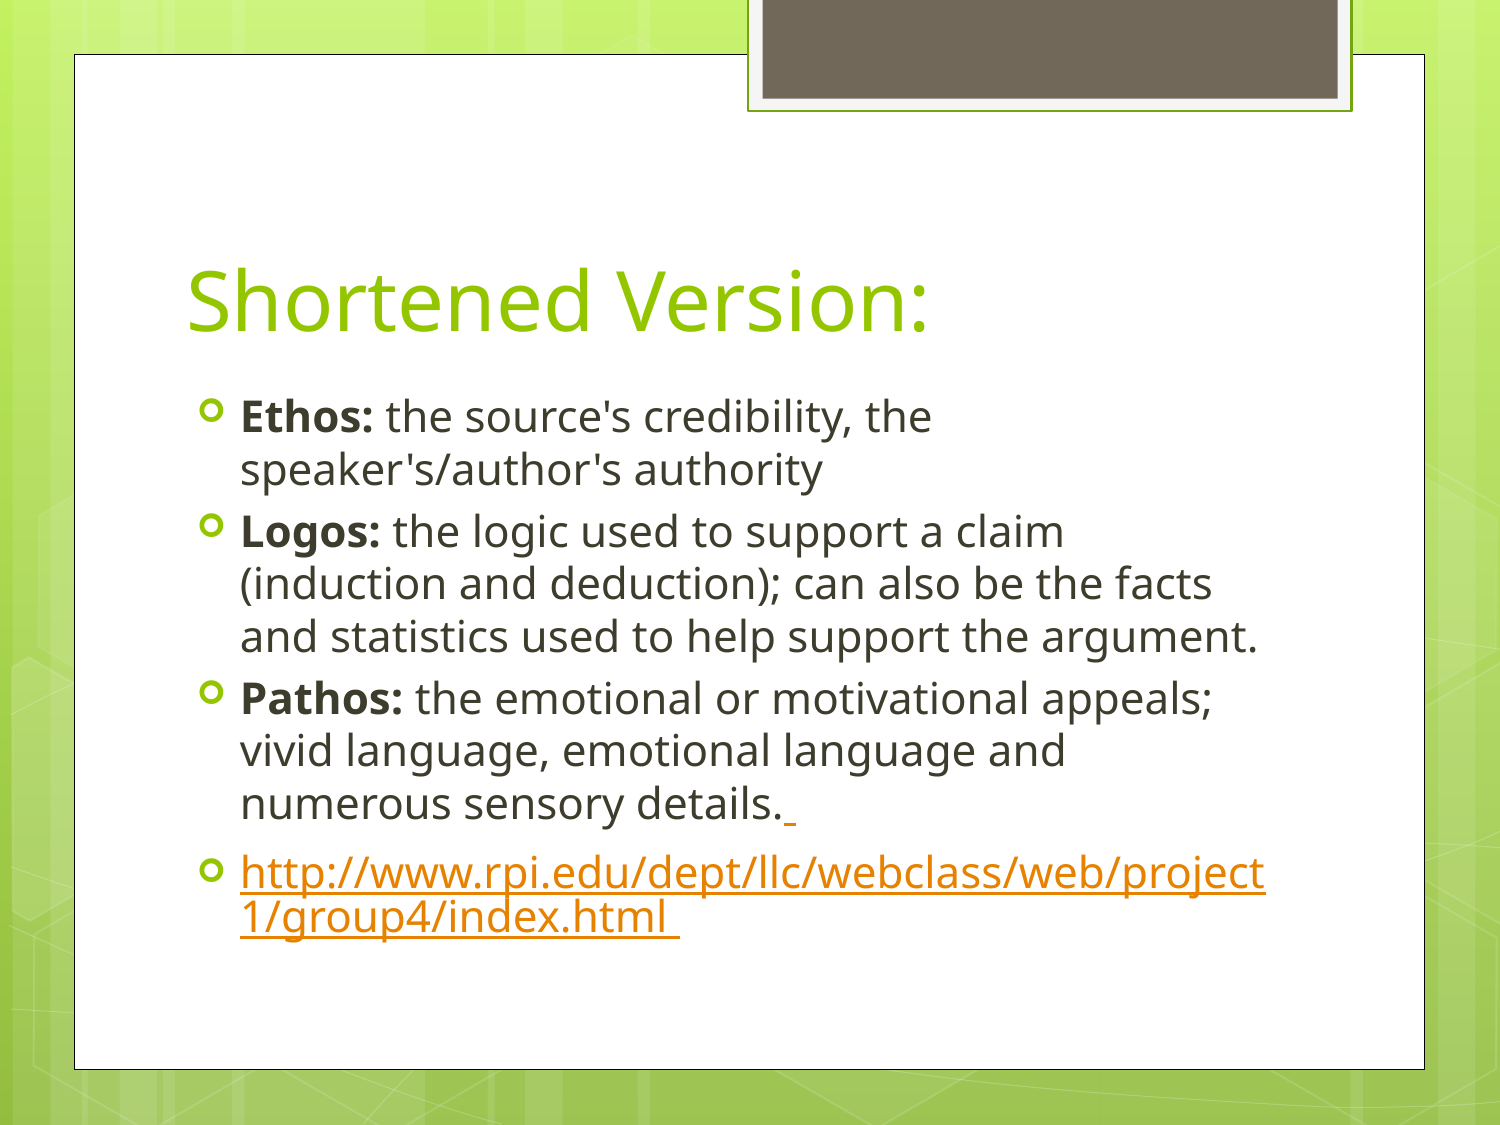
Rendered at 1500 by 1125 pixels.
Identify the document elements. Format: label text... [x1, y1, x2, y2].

list Ethos: the source's credibility, the speaker's/author's authority Logos: the logic used to support a claim (induction and deduction); can also be the facts and statistics used to help support the argument. Pathos: the emotional or motivational appeals; vivid language, emotional language and numerous sensory details. http://www.rpi.edu/dept/llc/webclass/web/project1/group4/index.html [171, 381, 1283, 957]
title Shortened Version: [171, 168, 1324, 357]
